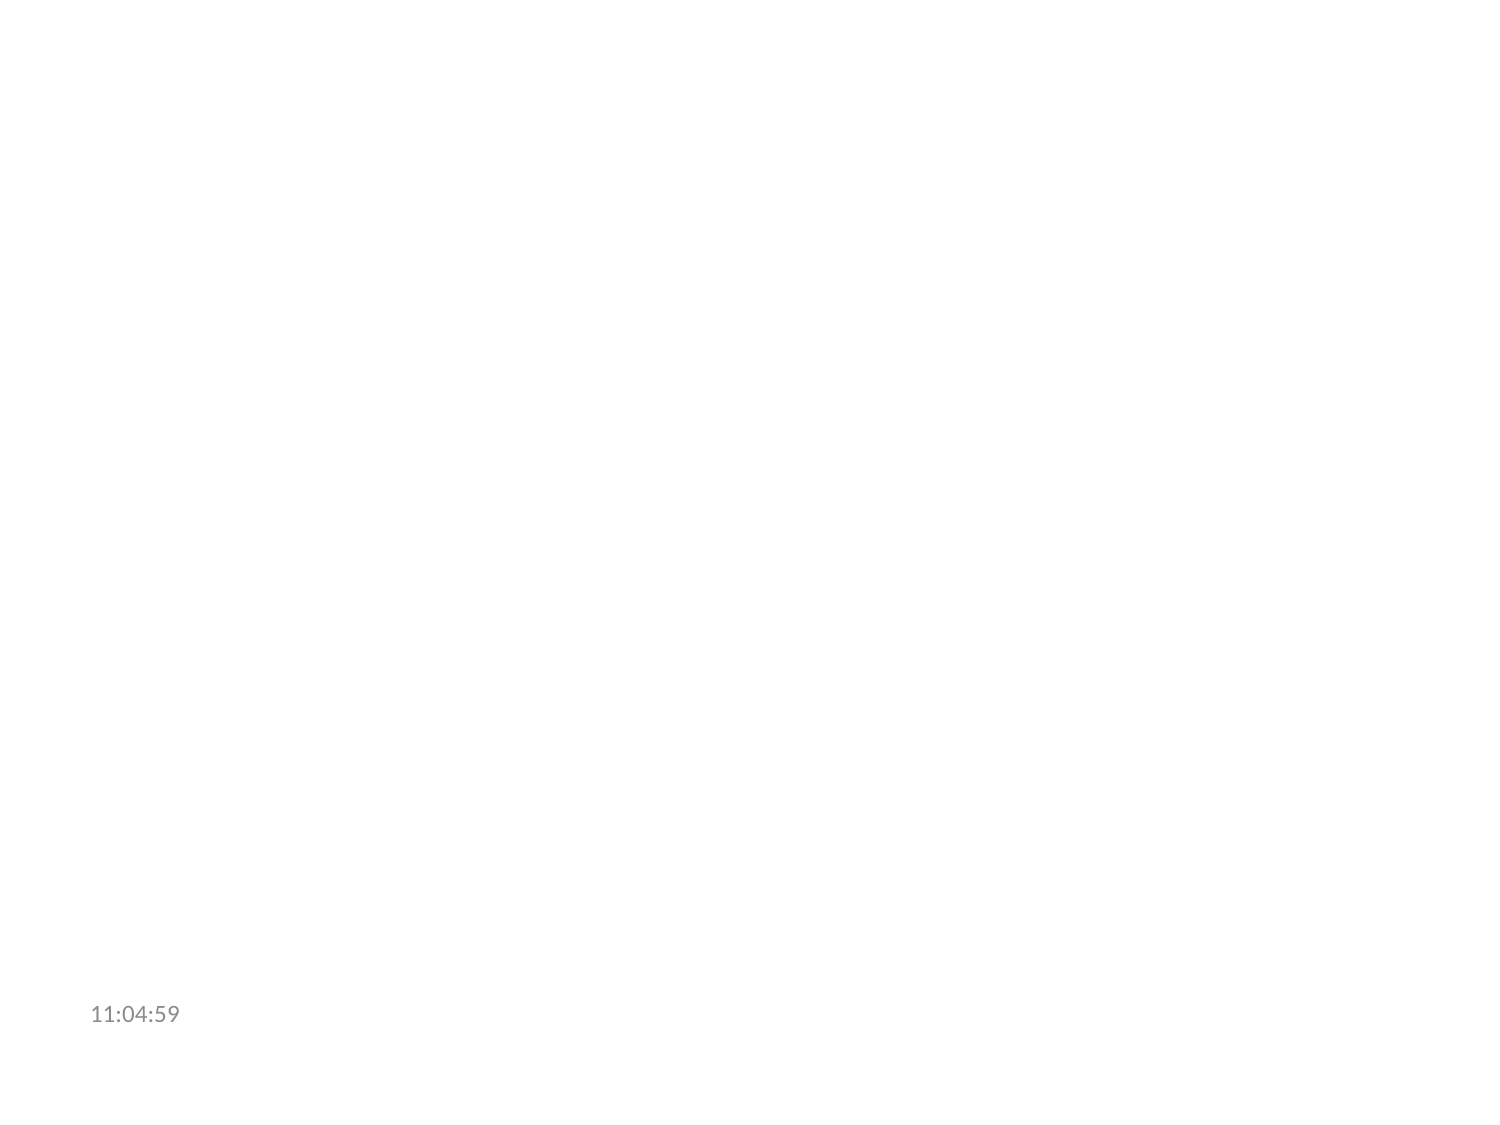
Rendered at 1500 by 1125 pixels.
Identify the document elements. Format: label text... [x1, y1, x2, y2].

text_box 15:35:09 [75, 982, 425, 1043]
